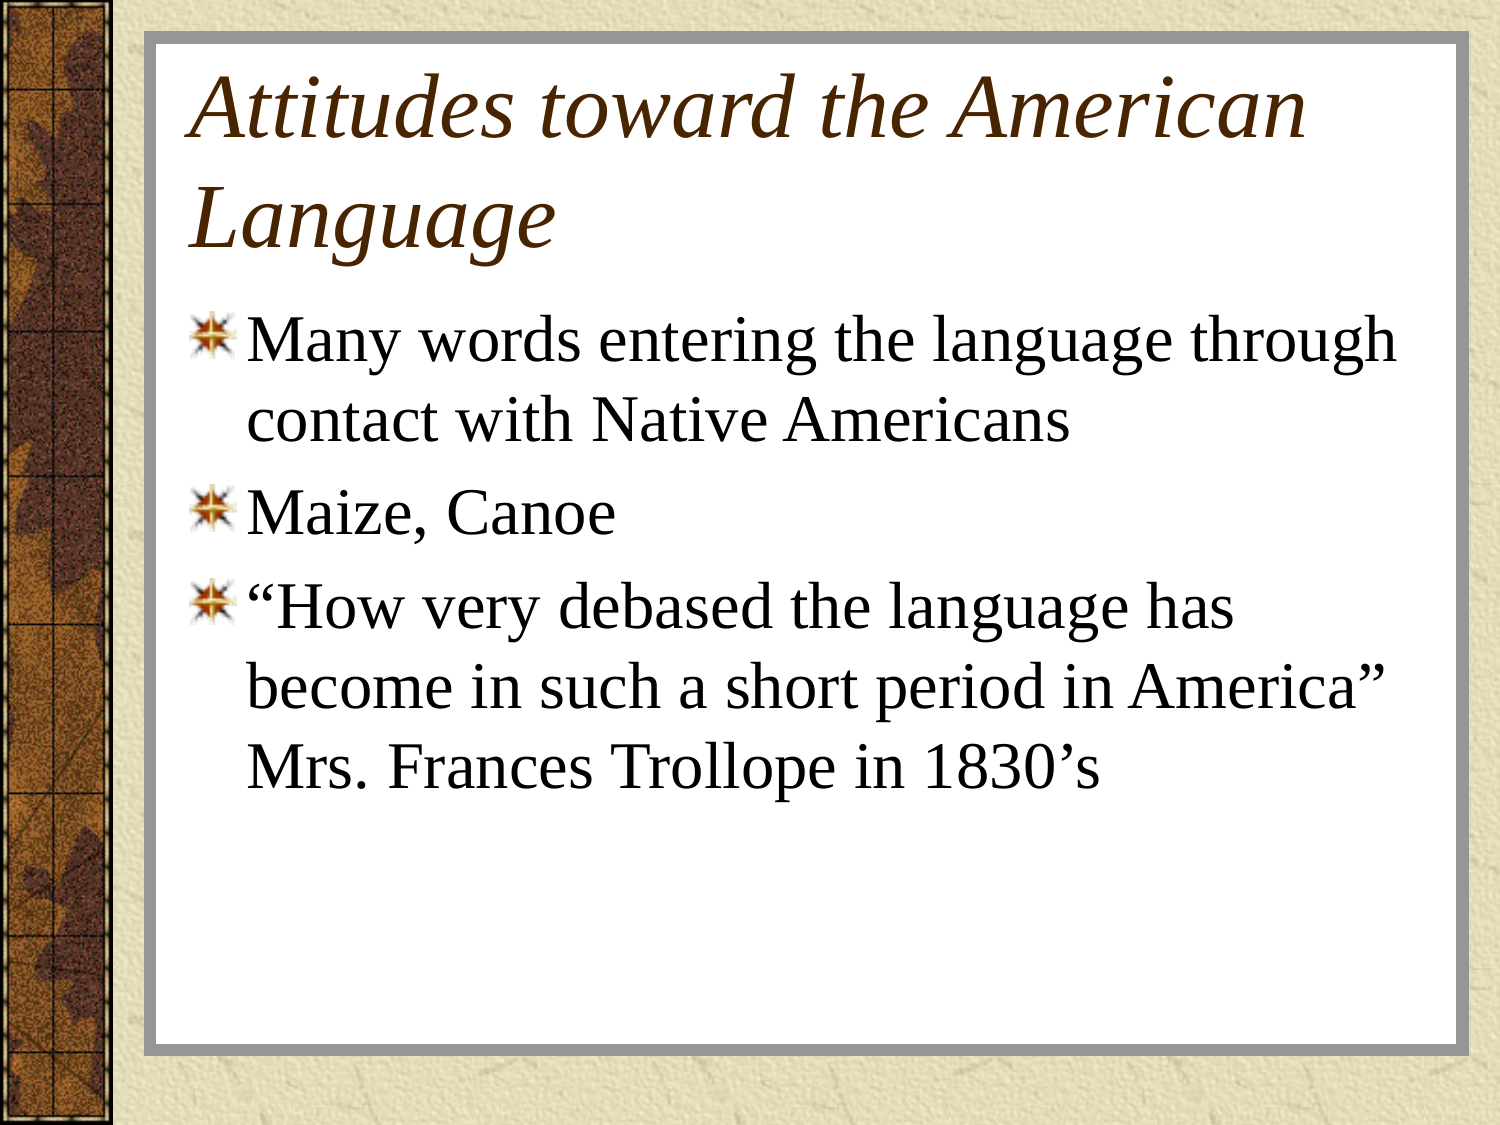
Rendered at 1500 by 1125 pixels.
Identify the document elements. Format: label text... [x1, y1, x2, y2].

title Attitudes toward the American Language [174, 62, 1450, 250]
picture [0, 0, 1500, 1125]
list Many words entering the language through contact with Native Americans Maize, Canoe “How very debased the language has become in such a short period in America” Mrs. Frances Trollope in 1830’s [174, 287, 1450, 963]
